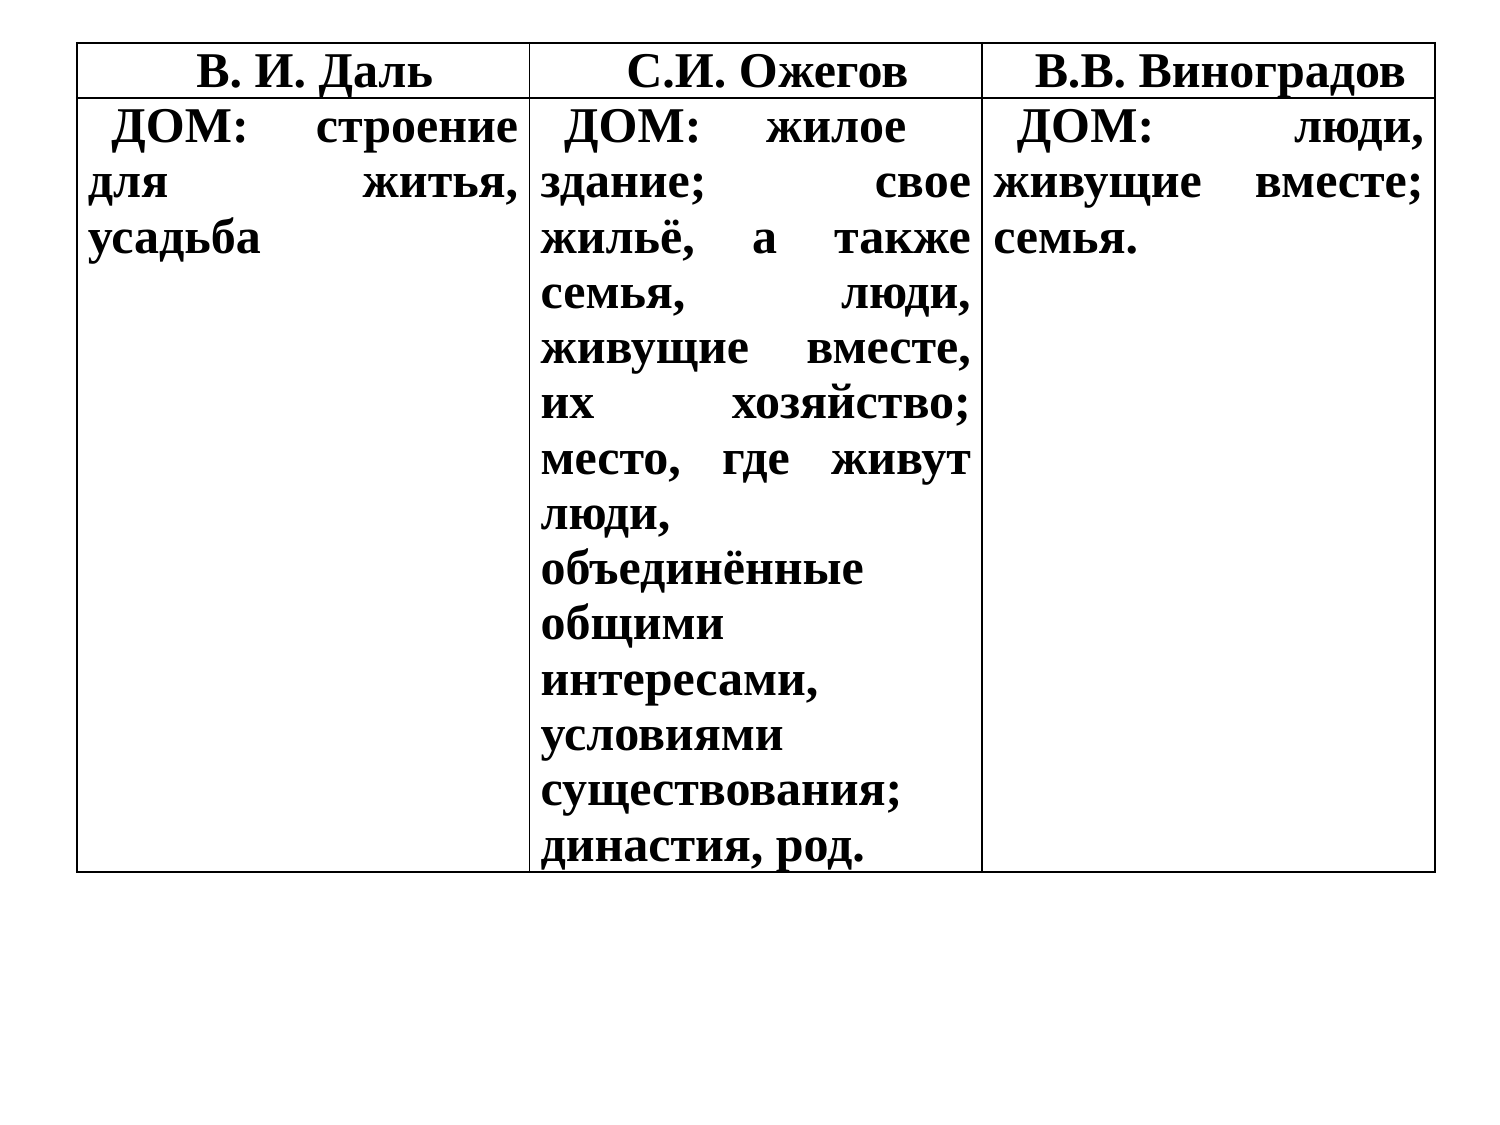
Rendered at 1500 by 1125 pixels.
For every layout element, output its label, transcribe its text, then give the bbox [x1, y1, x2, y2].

table_cell ДОМ: строение для житья, усадьба [78, 99, 529, 871]
table_header В.В. Виноградов [983, 44, 1434, 97]
table_cell ДОМ: люди, живущие вместе; семья. [983, 99, 1434, 871]
table_header С.И. Ожегов [530, 44, 981, 97]
table_header В. И. Даль [78, 44, 529, 97]
table_cell ДОМ: жилое здание; свое жильё, а также семья, люди, живущие вместе, их хозяйство; место, где живут люди, объединённые общими интересами, условиями существования; династия, род. [530, 99, 981, 871]
